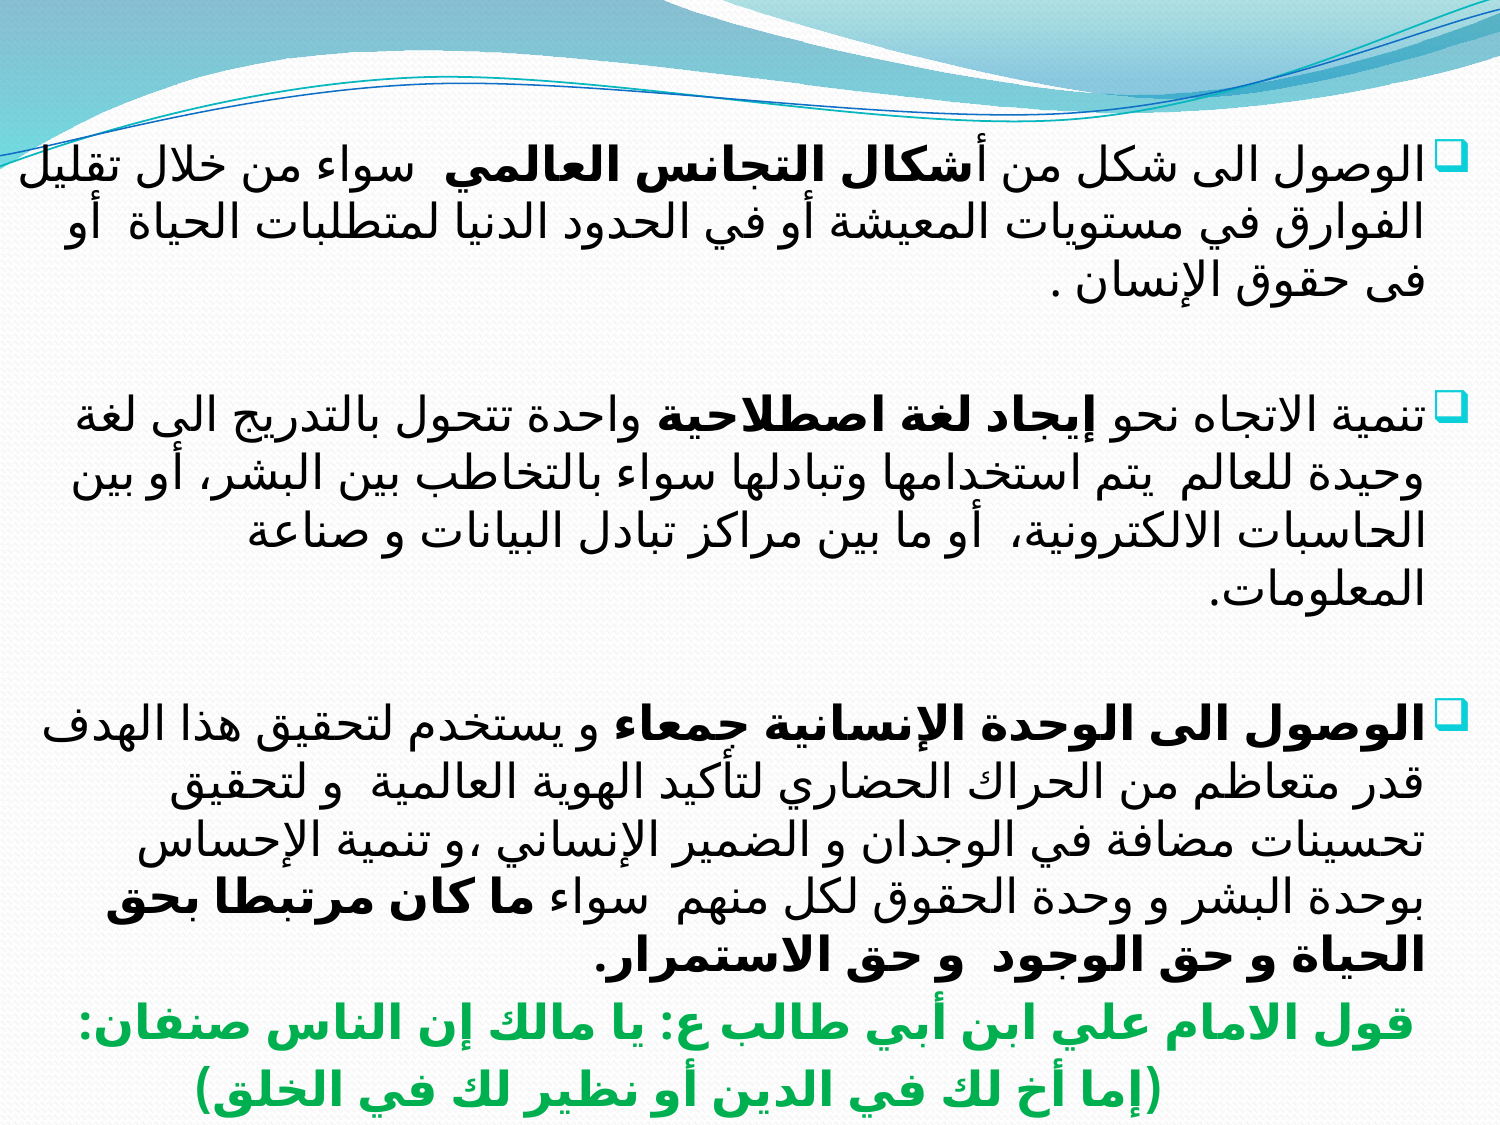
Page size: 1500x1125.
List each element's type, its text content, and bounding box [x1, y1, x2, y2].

list الوصول الى شكل من أشكال التجانس العالمي سواء من خلال تقليل الفوارق في مستويات المعيشة أو في الحدود الدنيا لمتطلبات الحياة أو فى حقوق الإنسان . تنمية الاتجاه نحو إيجاد لغة اصطلاحية واحدة تتحول بالتدريج الى لغة وحيدة للعالم يتم استخدامها وتبادلها سواء بالتخاطب بين البشر، أو بين الحاسبات الالكترونية، أو ما بين مراكز تبادل البيانات و صناعة المعلومات. الوصول الى الوحدة الإنسانية جمعاء و يستخدم لتحقيق هذا الهدف قدر متعاظم من الحراك الحضاري لتأكيد الهوية العالمية و لتحقيق تحسينات مضافة في الوجدان و الضمير الإنساني ،و تنمية الإحساس بوحدة البشر و وحدة الحقوق لكل منهم سواء ما كان مرتبطا بحق الحياة و حق الوجود و حق الاستمرار. قول الامام علي ابن أبي طالب ع: يا مالك إن الناس صنفان: (إما أخ لك في الدين أو نظير لك في الخلق) [0, 125, 1483, 1125]
